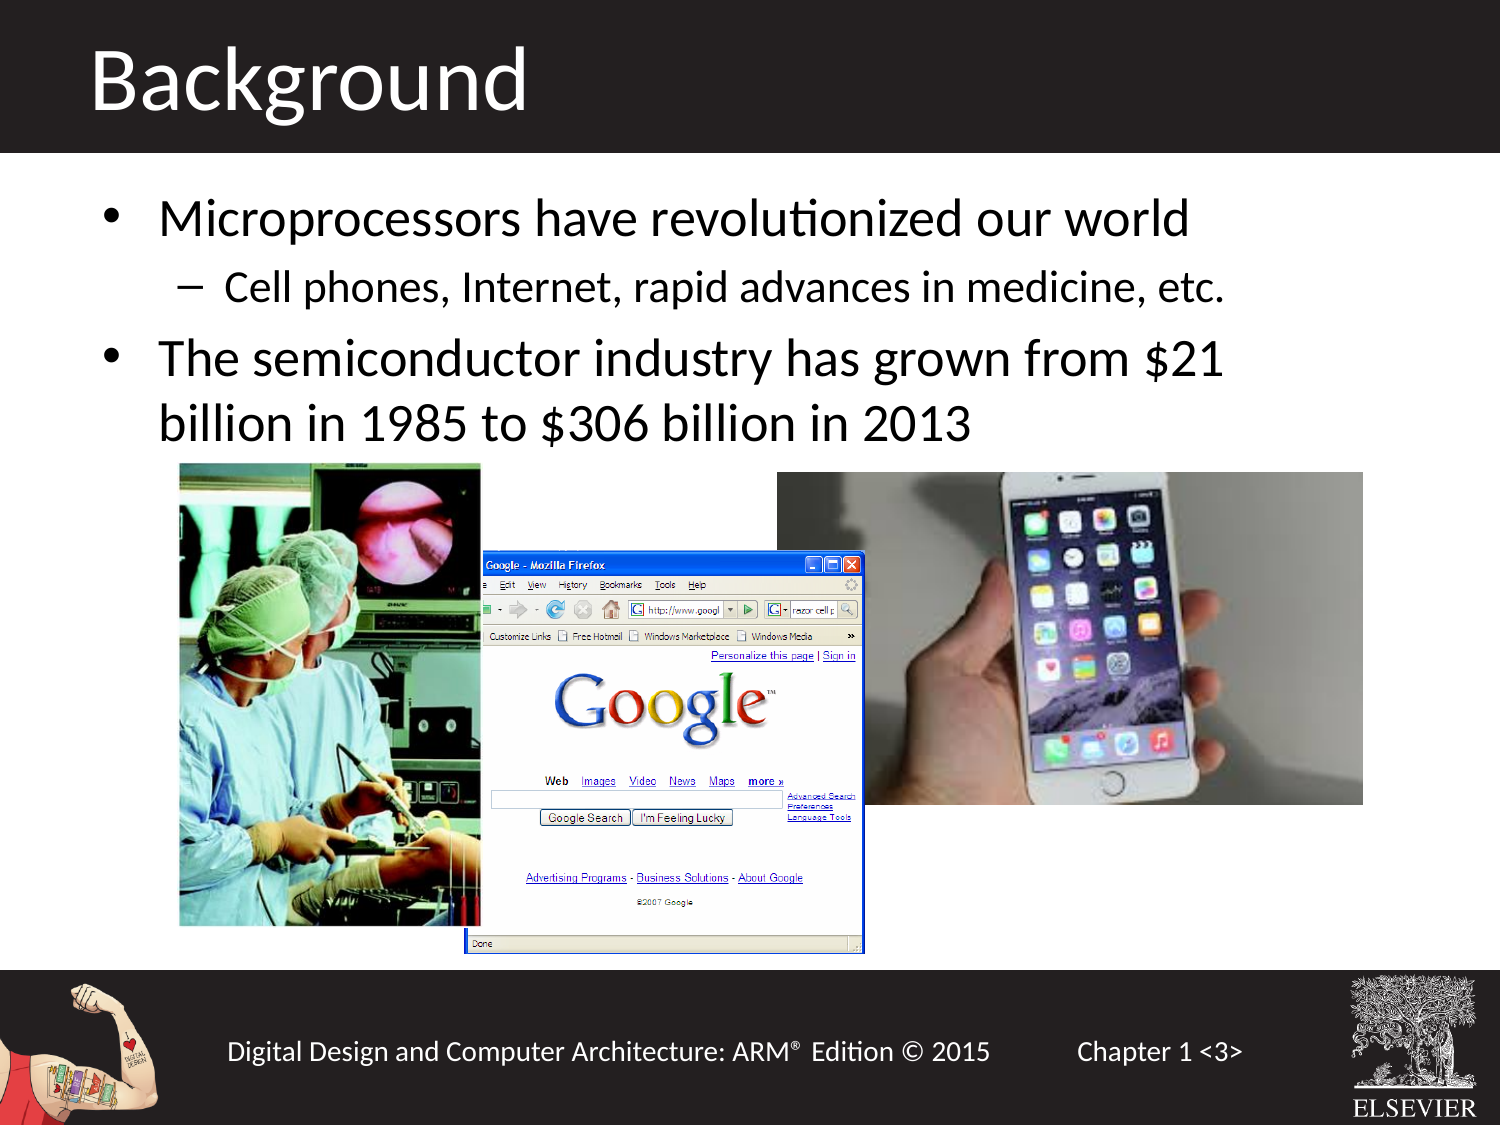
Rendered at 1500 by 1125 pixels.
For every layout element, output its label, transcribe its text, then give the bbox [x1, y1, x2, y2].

picture [176, 462, 1363, 954]
list Microprocessors have revolutionized our world Cell phones, Internet, rapid advances in medicine, etc. The semiconductor industry has grown from $21 billion in 1985 to $306 billion in 2013 [87, 174, 1363, 988]
text_box Background [75, 11, 1375, 136]
picture [0, 979, 163, 1125]
picture [1350, 974, 1477, 1117]
